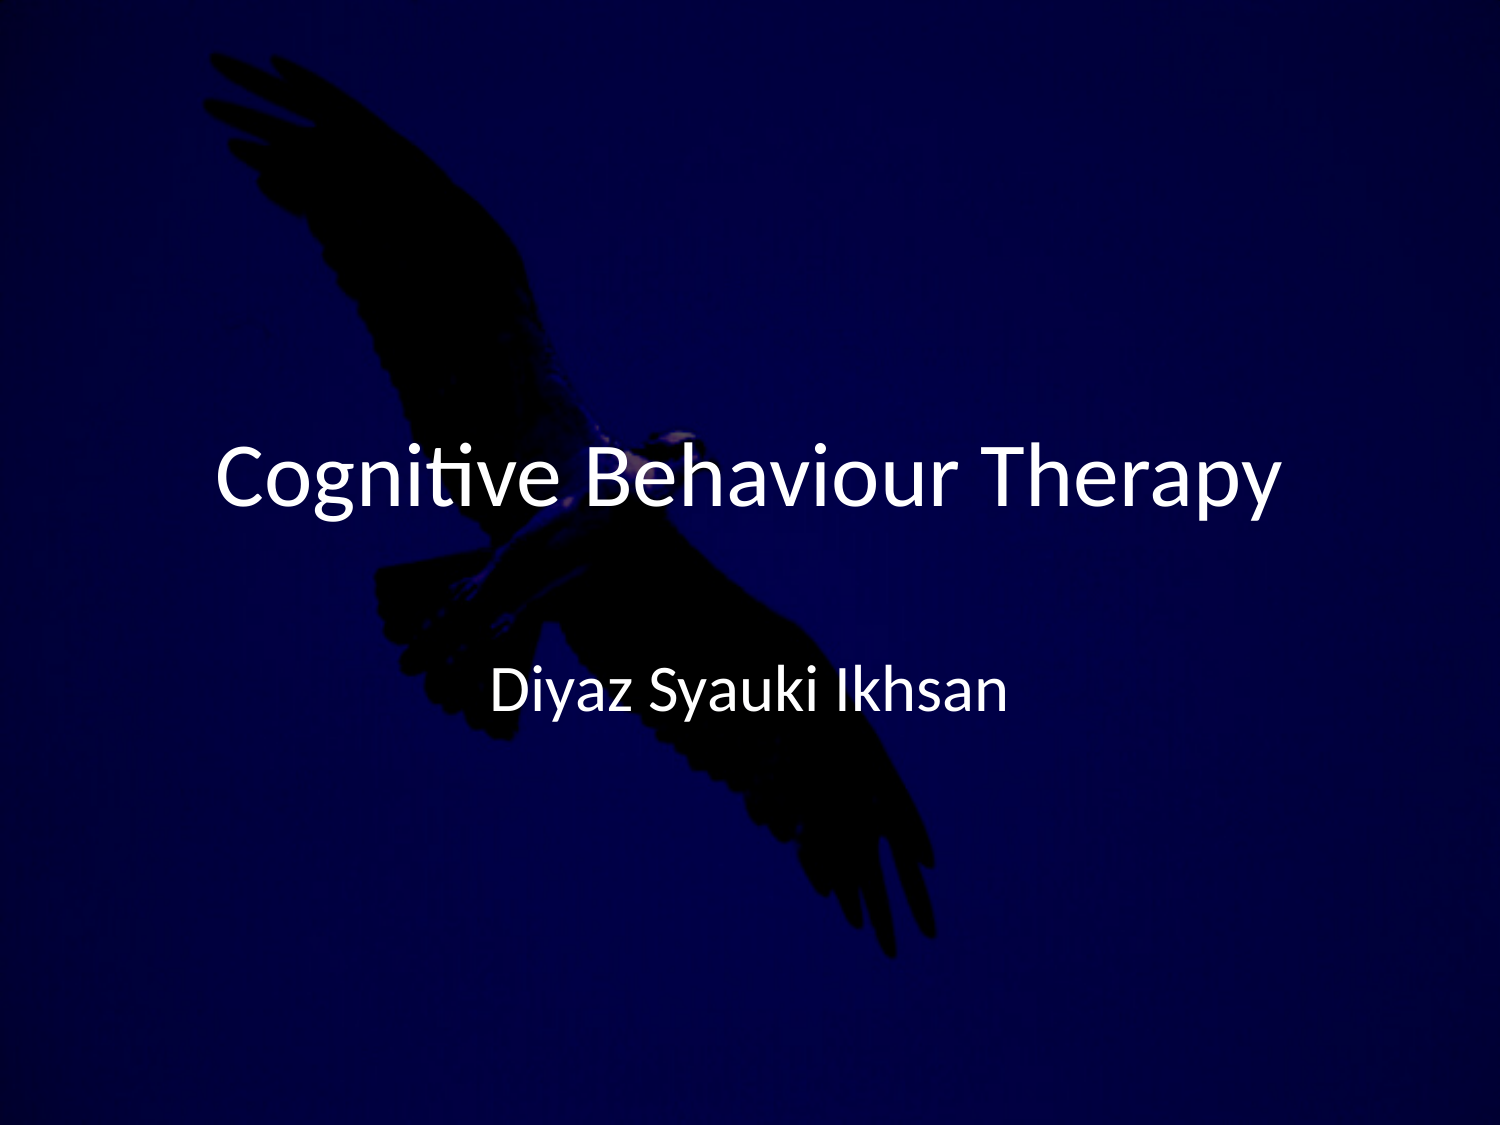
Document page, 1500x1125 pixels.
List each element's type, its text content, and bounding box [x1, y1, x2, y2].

title Cognitive Behaviour Therapy [112, 349, 1388, 591]
picture [0, 0, 1500, 1125]
subtitle Diyaz Syauki Ikhsan [225, 637, 1275, 925]
